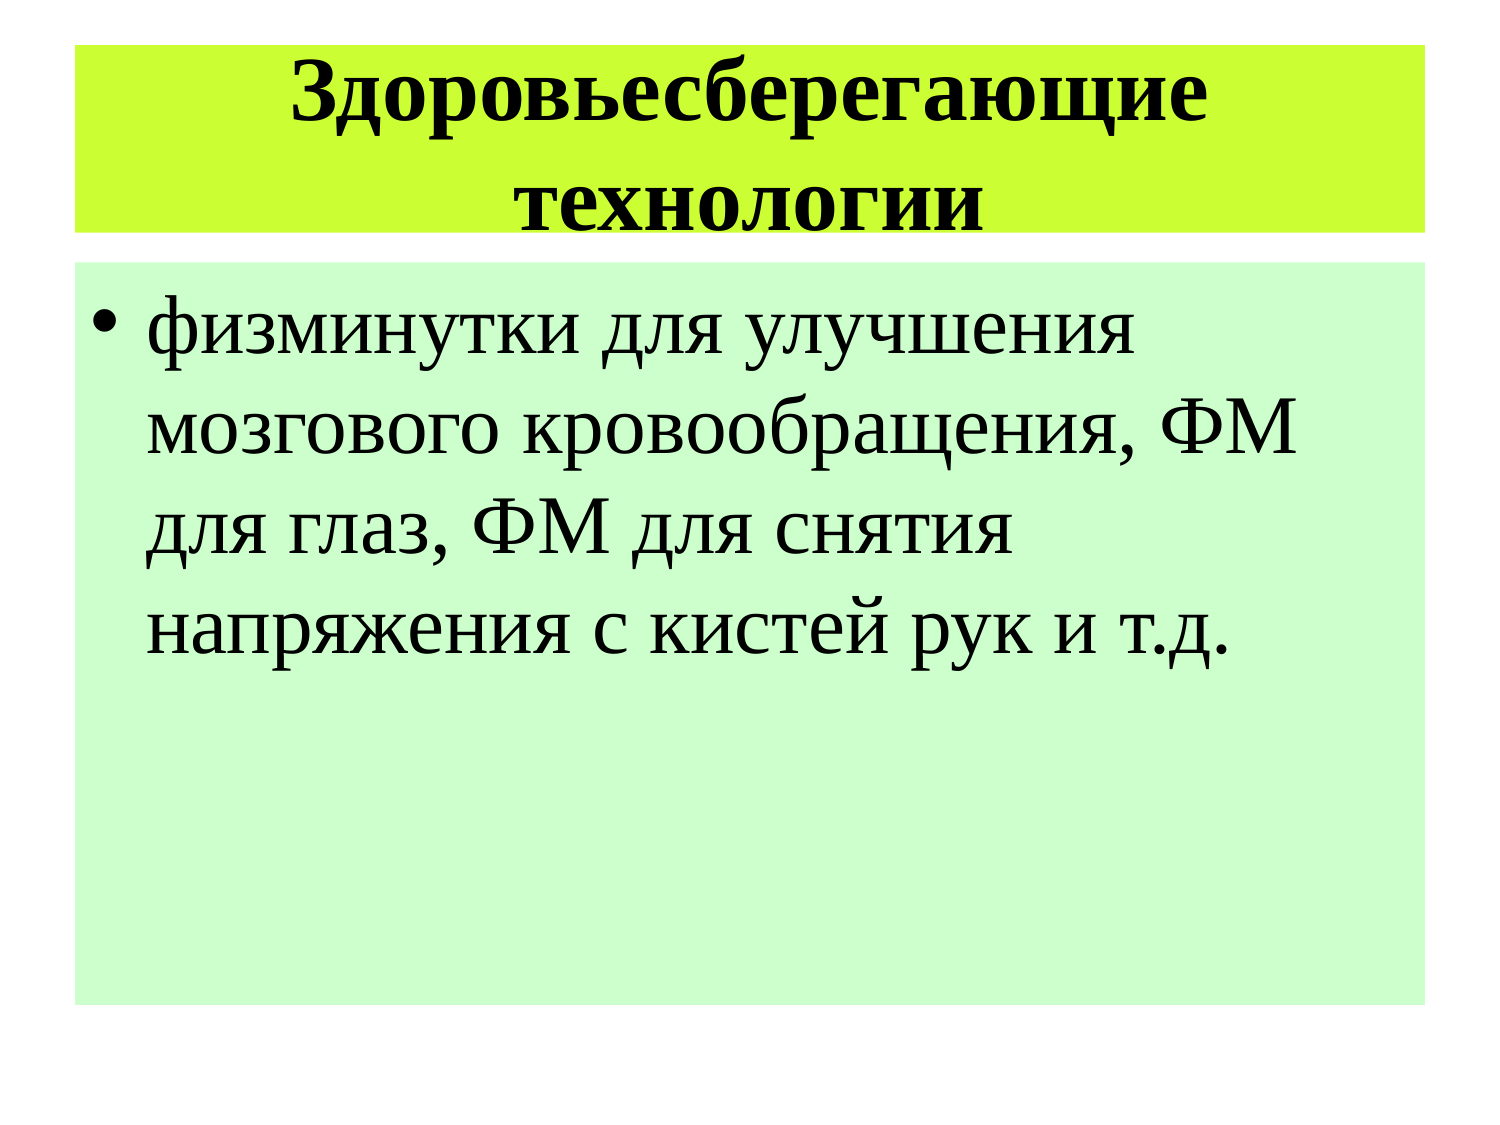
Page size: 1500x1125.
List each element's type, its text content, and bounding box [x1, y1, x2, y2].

list физминутки для улучшения мозгового кровообращения, ФМ для глаз, ФМ для снятия напряжения с кистей рук и т.д. [75, 262, 1425, 1005]
title Здоровьесберегающие технологии [75, 45, 1425, 233]
